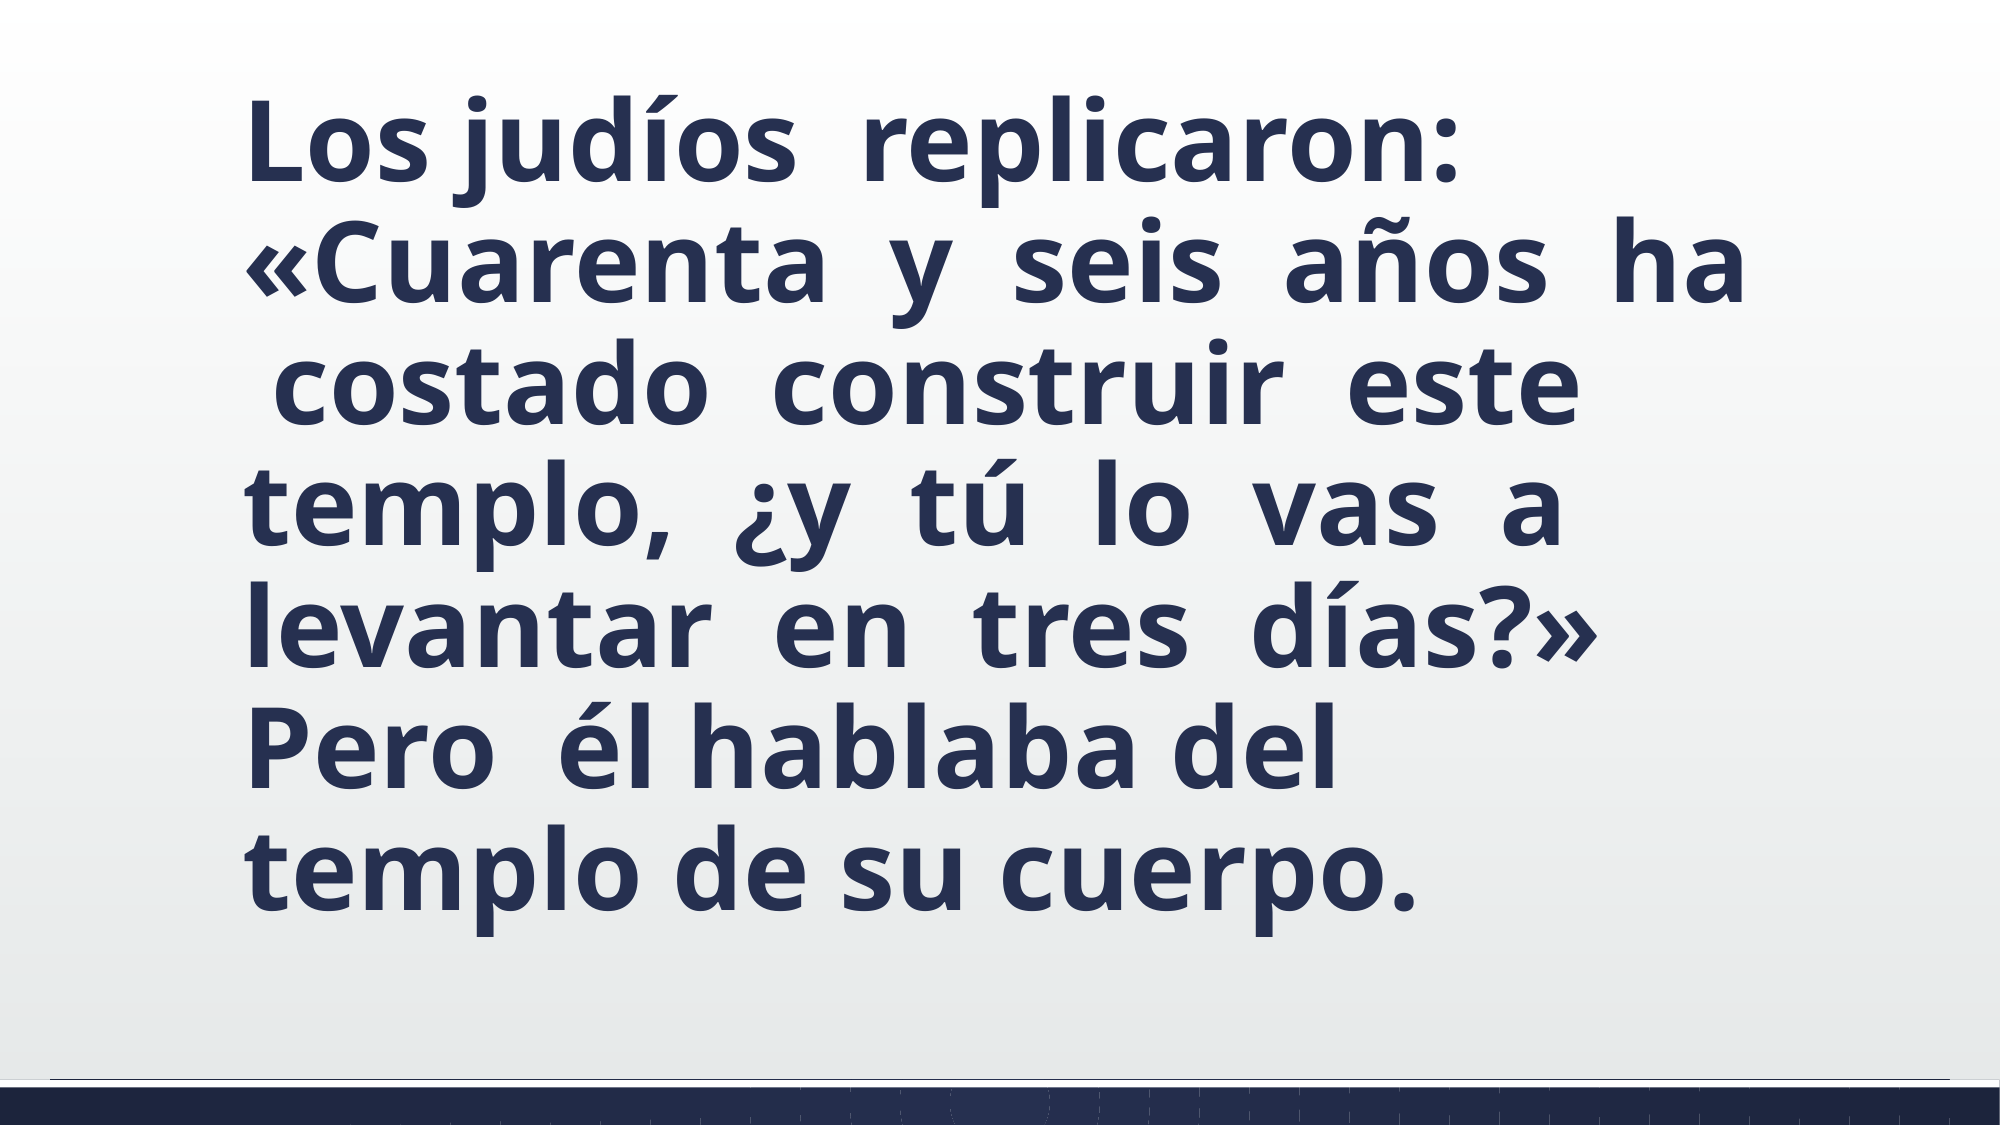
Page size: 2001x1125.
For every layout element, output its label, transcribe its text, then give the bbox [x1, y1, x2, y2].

list Los judíos replicaron: «Cuarenta y seis años ha costado construir este templo, ¿y tú lo vas a levantar en tres días?» Pero él hablaba del templo de su cuerpo. [219, 76, 1780, 990]
